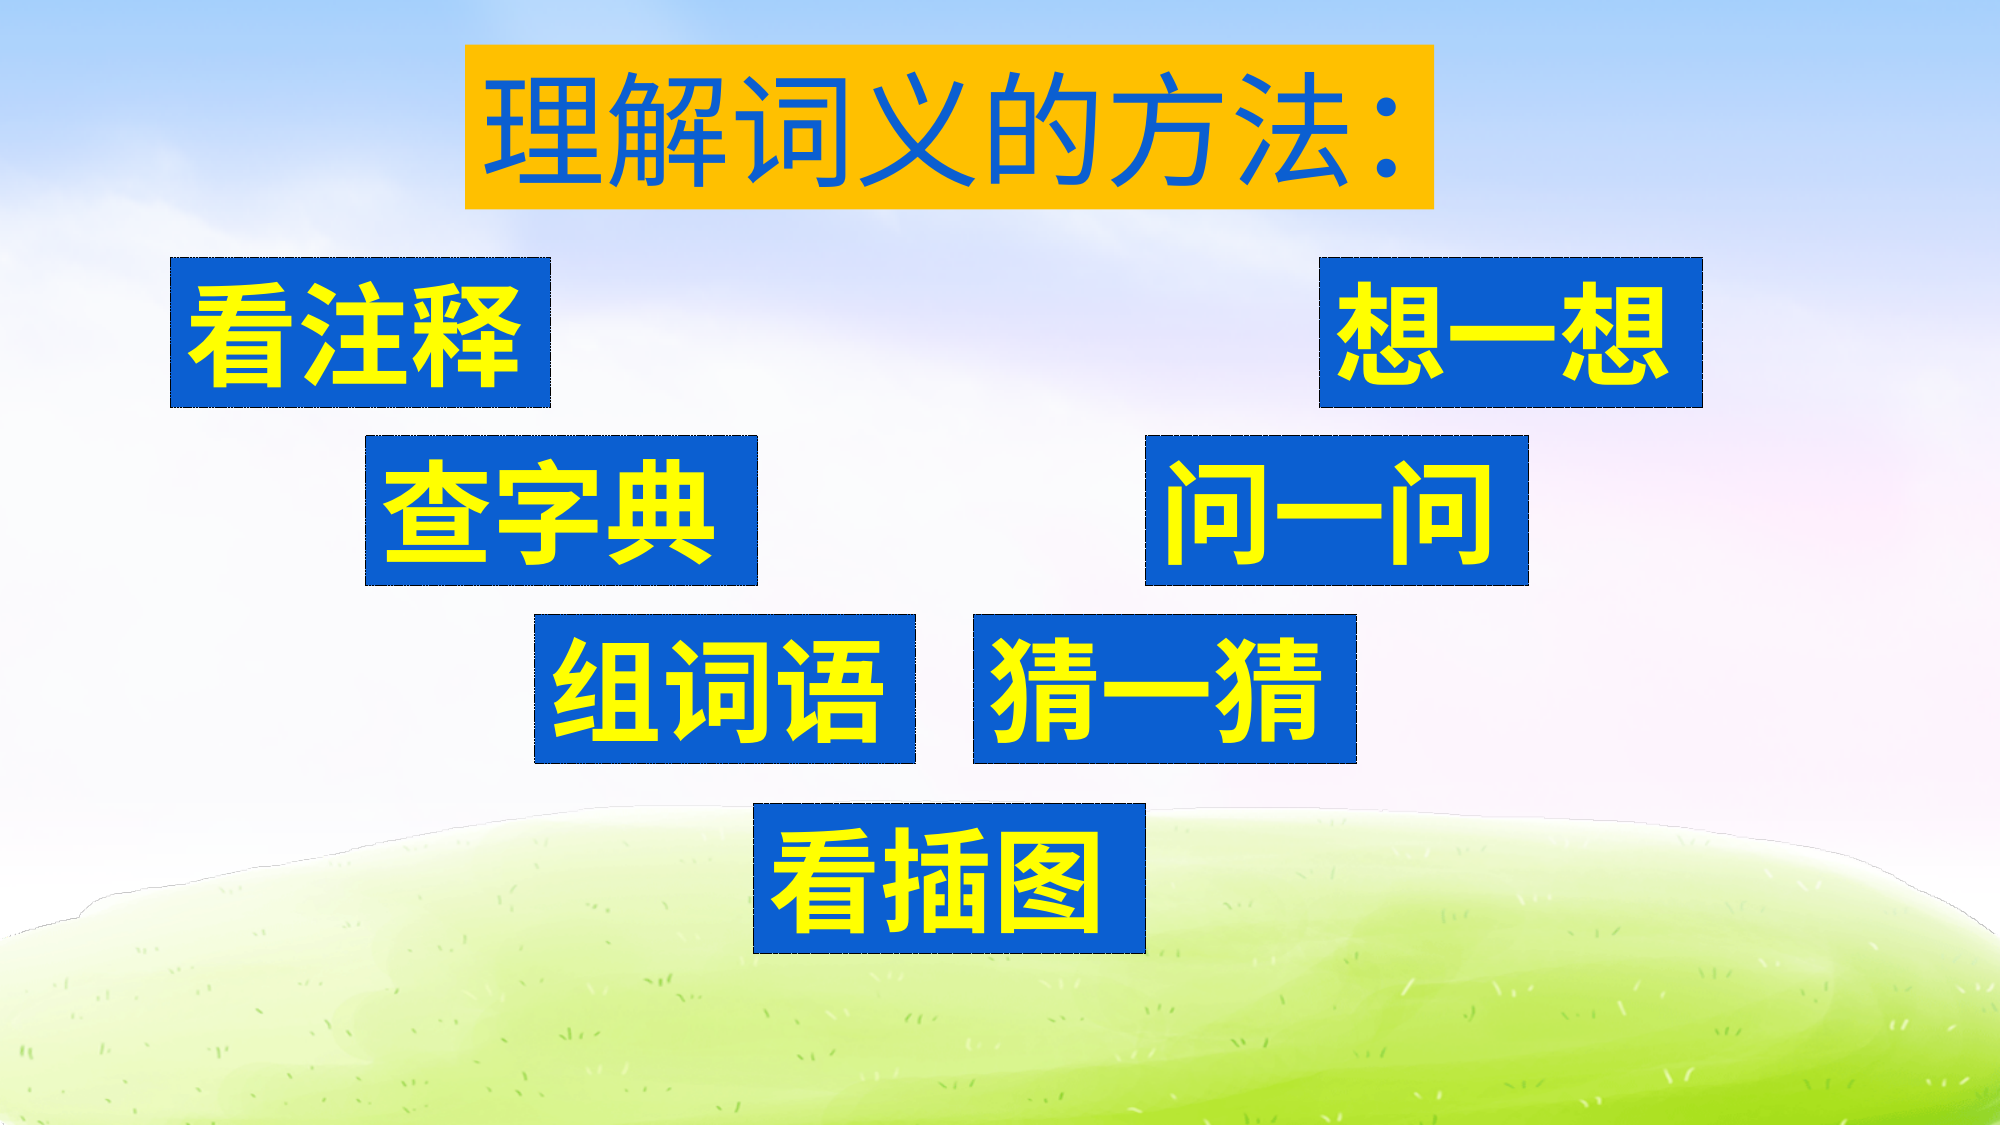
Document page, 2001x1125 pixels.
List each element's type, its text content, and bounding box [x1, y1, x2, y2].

text_box 查字典 [365, 435, 758, 586]
text_box 猜一猜 [973, 614, 1357, 764]
text_box 想一想 [1319, 257, 1703, 408]
text_box 问一问 [1145, 435, 1529, 586]
picture [0, 0, 2001, 1125]
text_box 看注释 [170, 257, 551, 408]
text_box 理解词义的方法： [465, 44, 1435, 210]
text_box 看插图 [753, 803, 1146, 954]
text_box 组词语 [534, 614, 916, 764]
